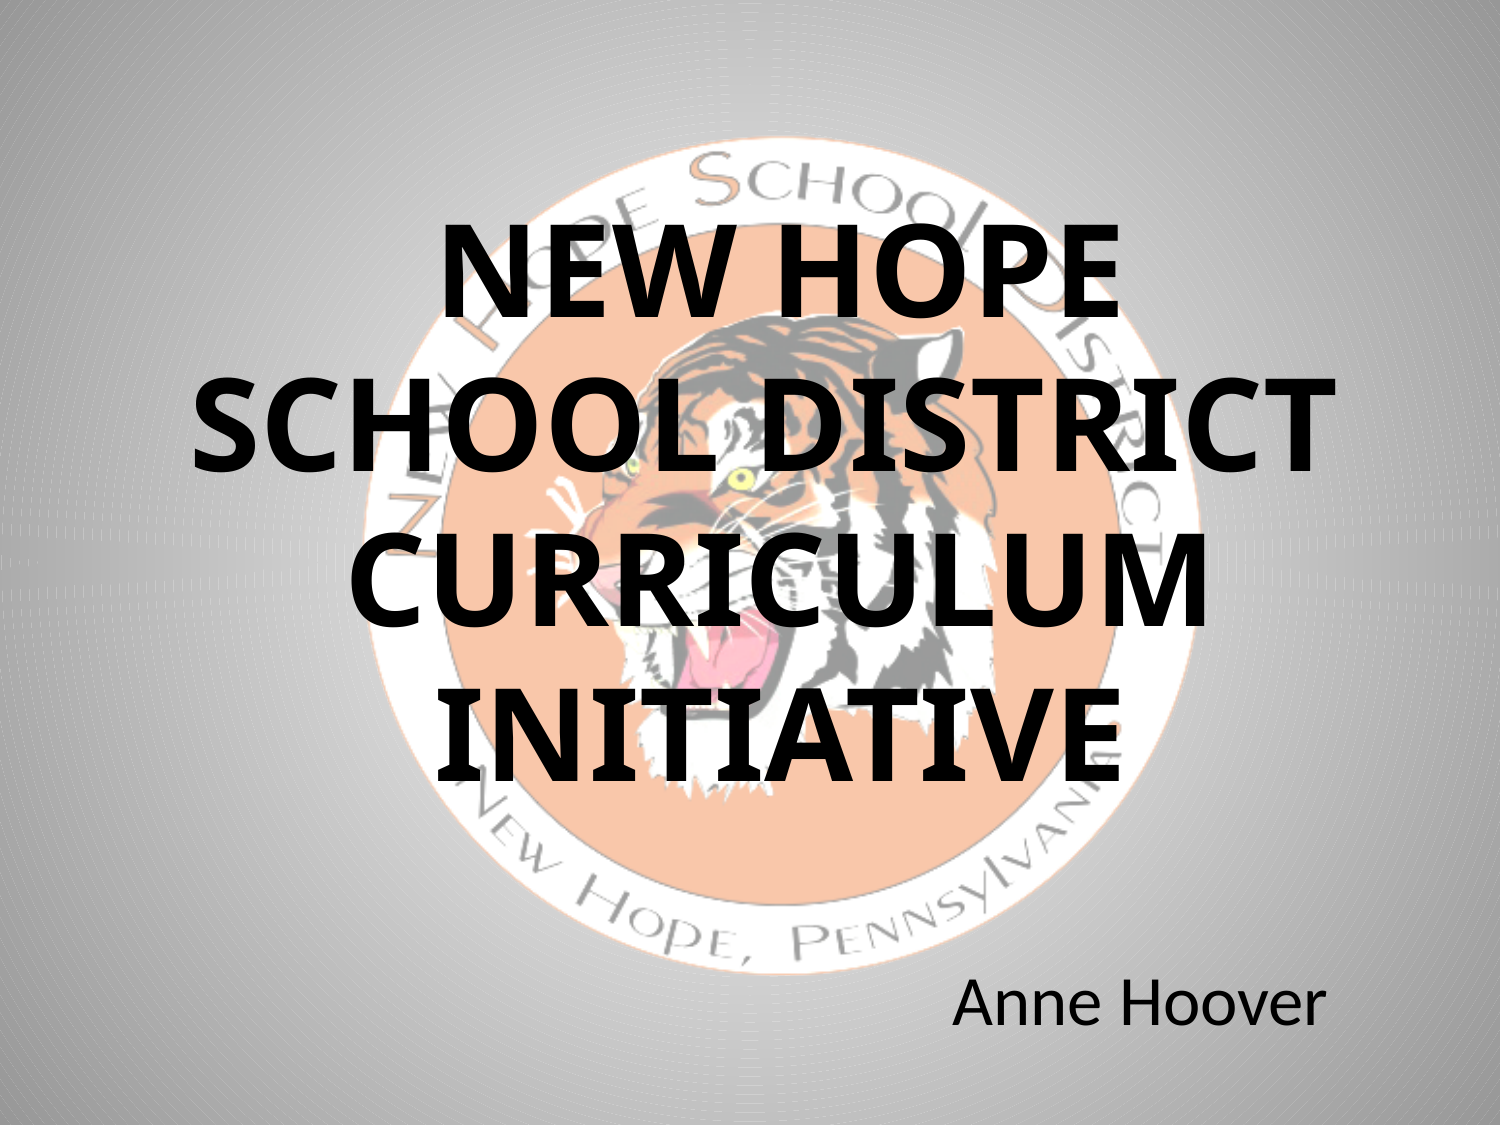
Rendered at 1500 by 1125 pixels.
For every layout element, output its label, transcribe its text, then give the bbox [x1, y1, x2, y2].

text_box NEW HOPE SCHOOL DISTRICT CURRICULUM INITIATIVE [138, 180, 257, 816]
picture [262, 0, 1238, 1125]
text_box Anne Hoover [1243, 947, 1344, 1048]
text_box NEW HOPE SCHOOL DISTRICT CURRICULUM INITIATIVE [1243, 180, 1423, 816]
